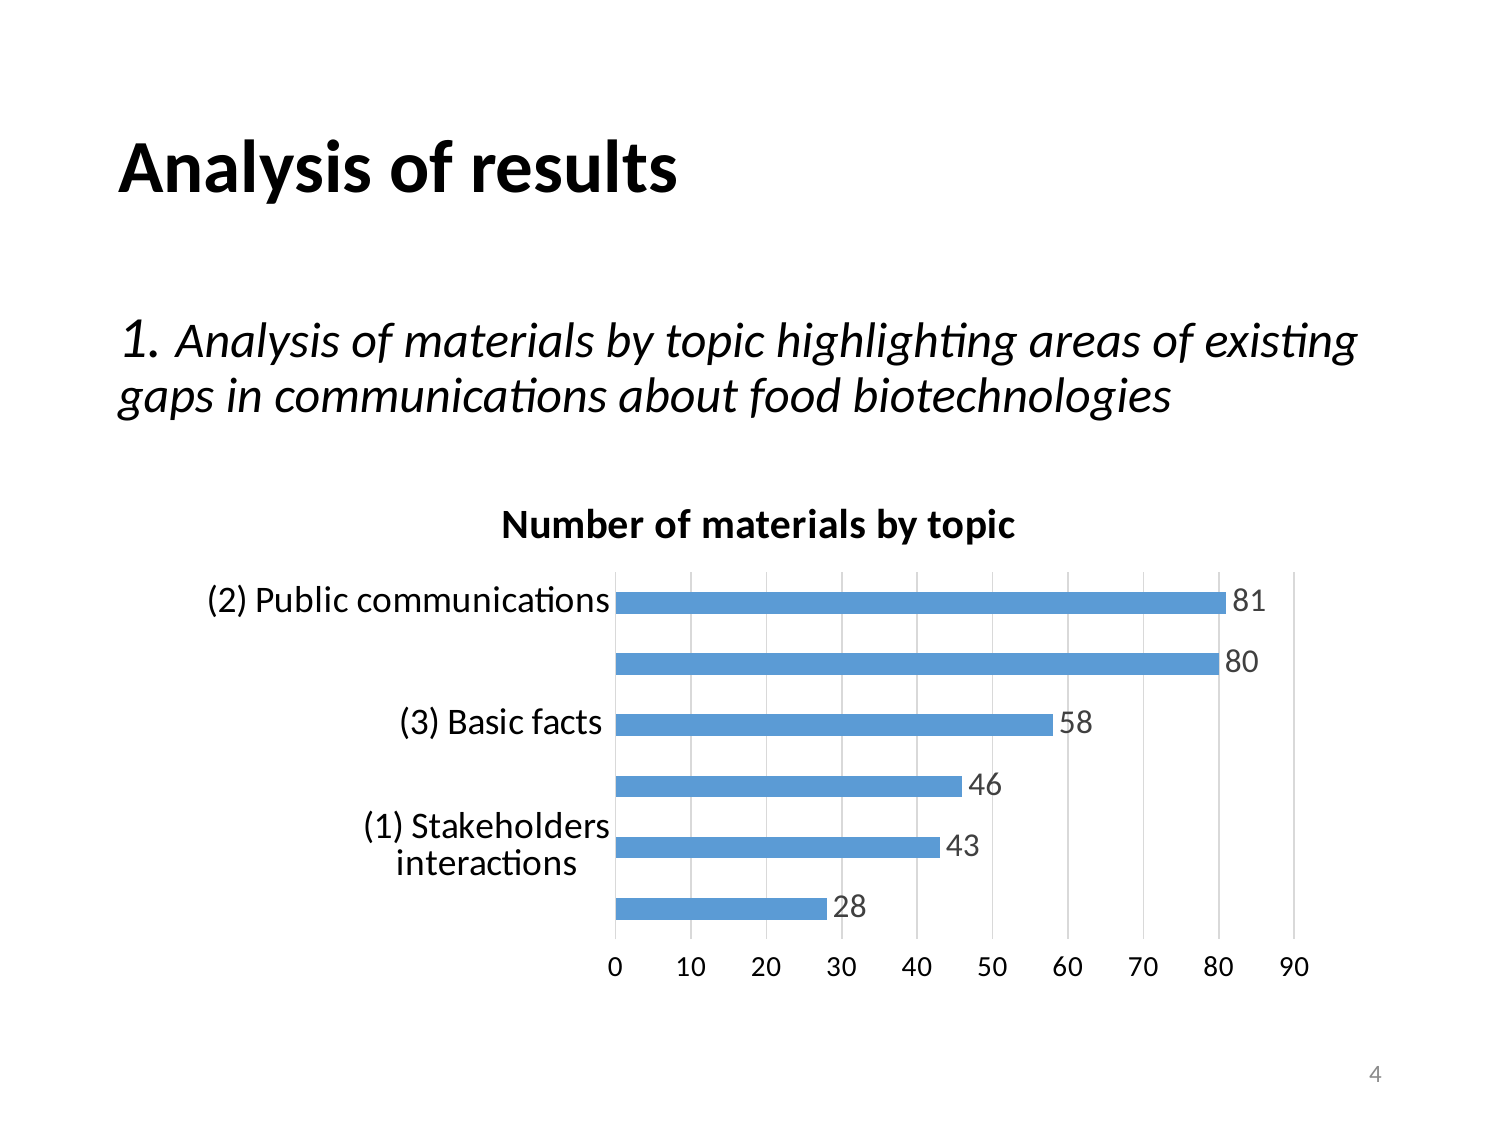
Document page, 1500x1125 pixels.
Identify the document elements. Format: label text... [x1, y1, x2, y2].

title Analysis of results [103, 59, 1397, 278]
list 1. Analysis of materials by topic highlighting areas of existing gaps in communications about food biotechnologies [103, 299, 1397, 1014]
slide_number 4 [1059, 1042, 1397, 1103]
chart [183, 476, 1333, 995]
